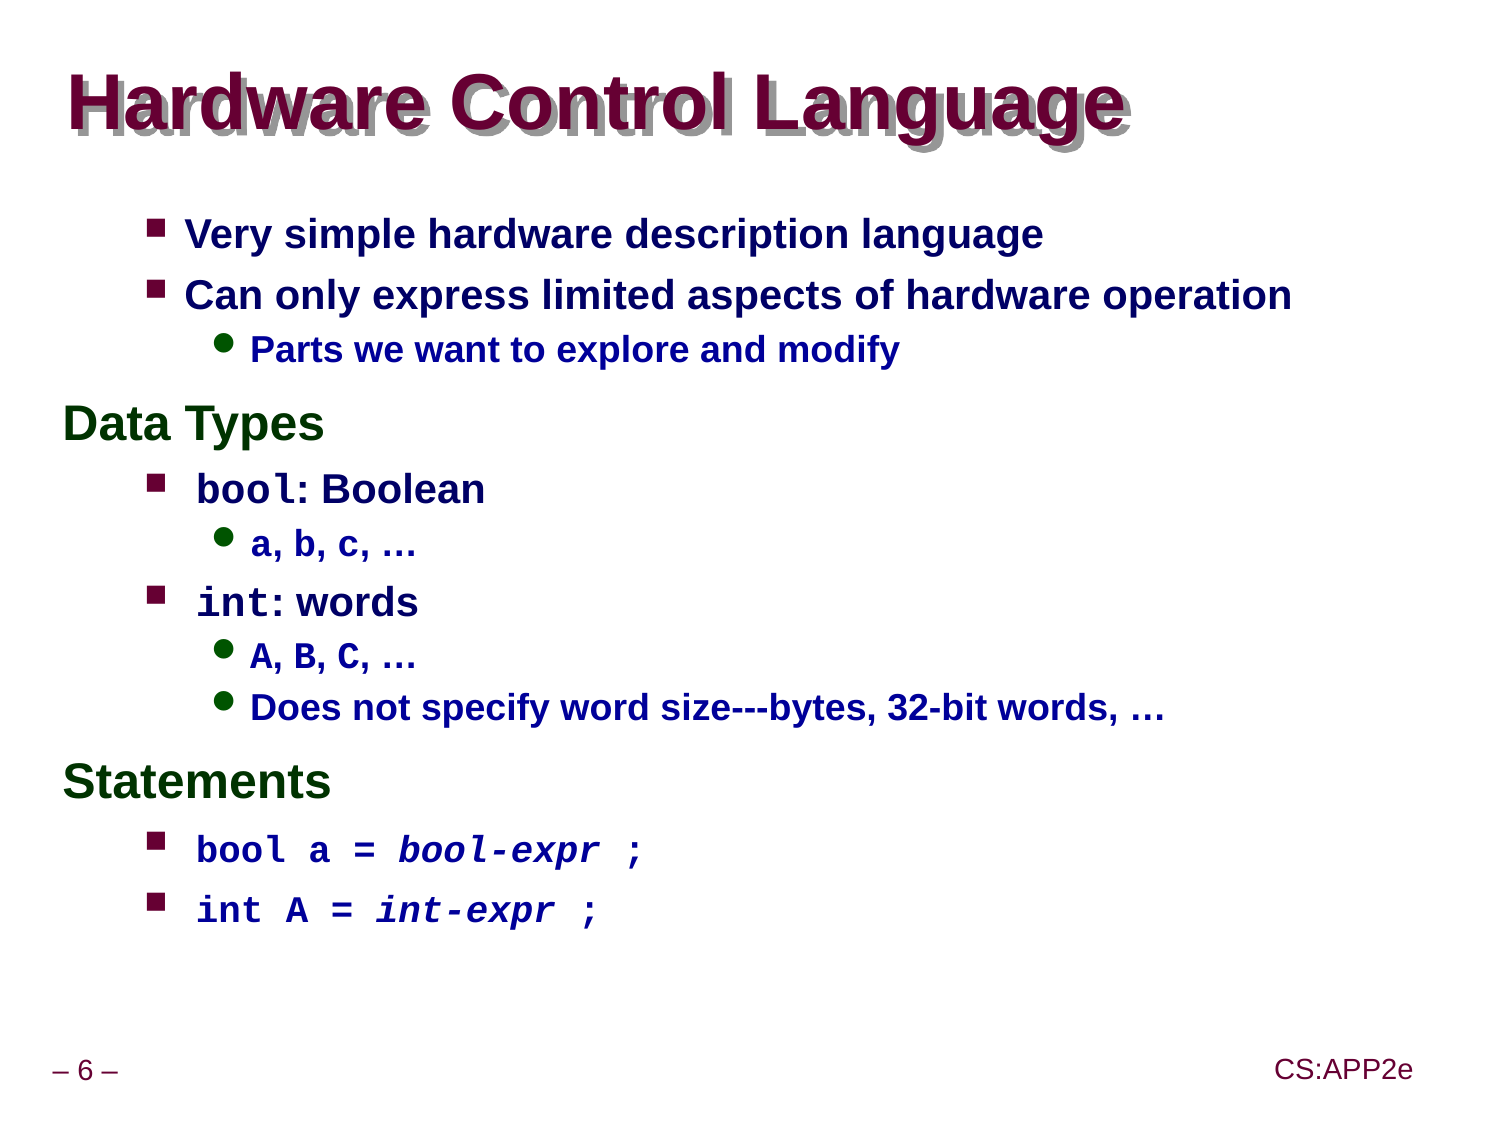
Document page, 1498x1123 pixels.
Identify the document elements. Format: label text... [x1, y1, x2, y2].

list Very simple hardware description language Can only express limited aspects of hardware operation Parts we want to explore and modify Data Types bool: Boolean a, b, c, … int: words A, B, C, … Does not specify word size---bytes, 32-bit words, … Statements bool a = bool-expr ; int A = int-expr ; [47, 199, 1409, 1056]
title Hardware Control Language [66, 40, 1495, 169]
